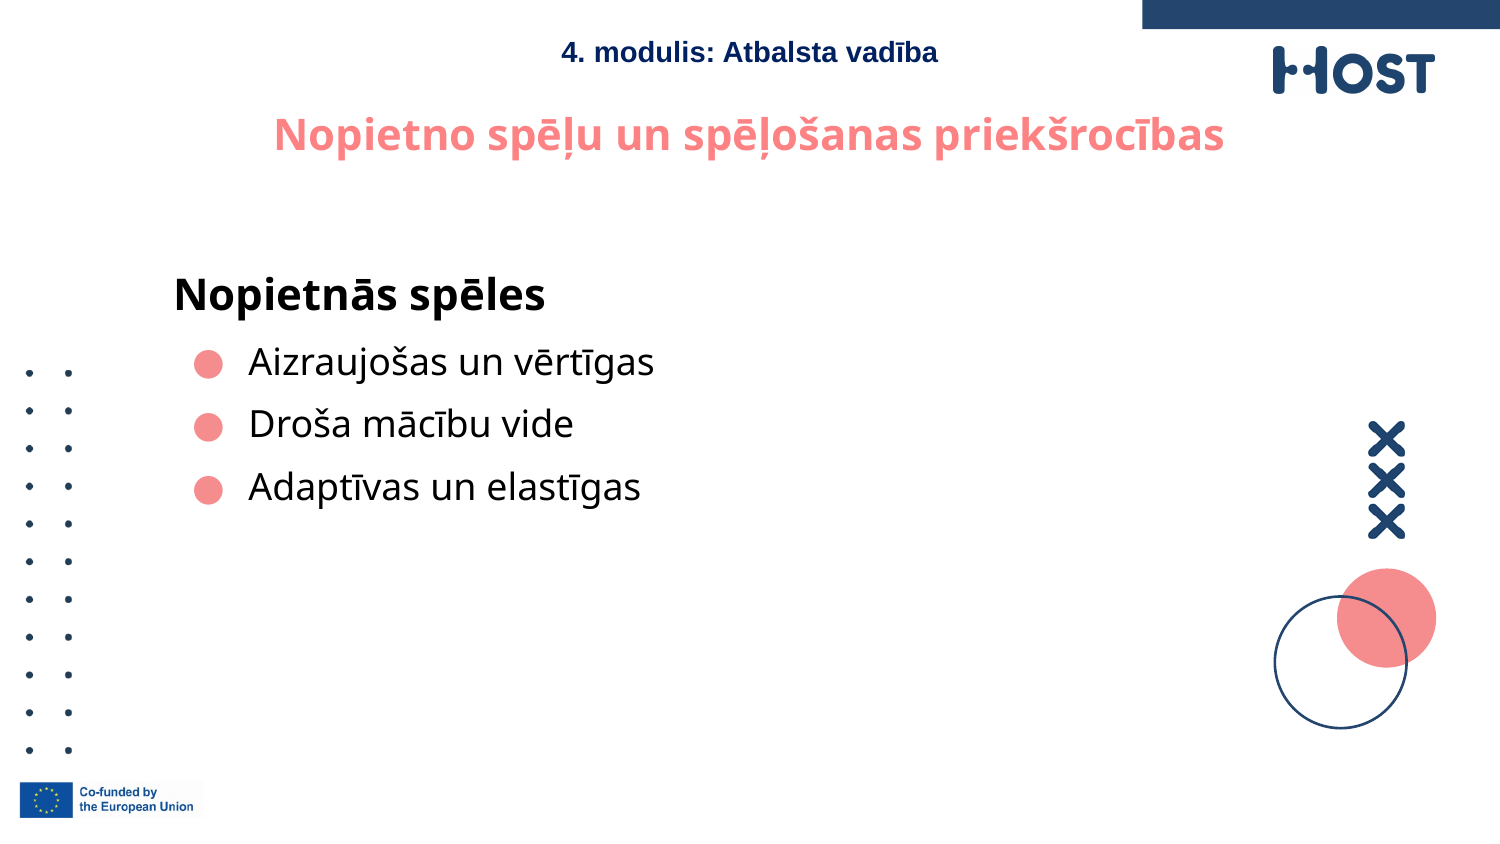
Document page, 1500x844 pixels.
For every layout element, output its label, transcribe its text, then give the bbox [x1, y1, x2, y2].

text_box 4. modulis: Atbalsta vadība [545, 13, 955, 71]
picture [1368, 421, 1405, 539]
picture [0, 370, 204, 818]
title Nopietno spēļu un spēļošanas priekšrocības [162, 91, 1338, 189]
text_box Nopietnās spēles Aizraujošas un vērtīgas Droša mācību vide Adaptīvas un elastīgas [158, 231, 1207, 765]
picture [1273, 46, 1435, 94]
